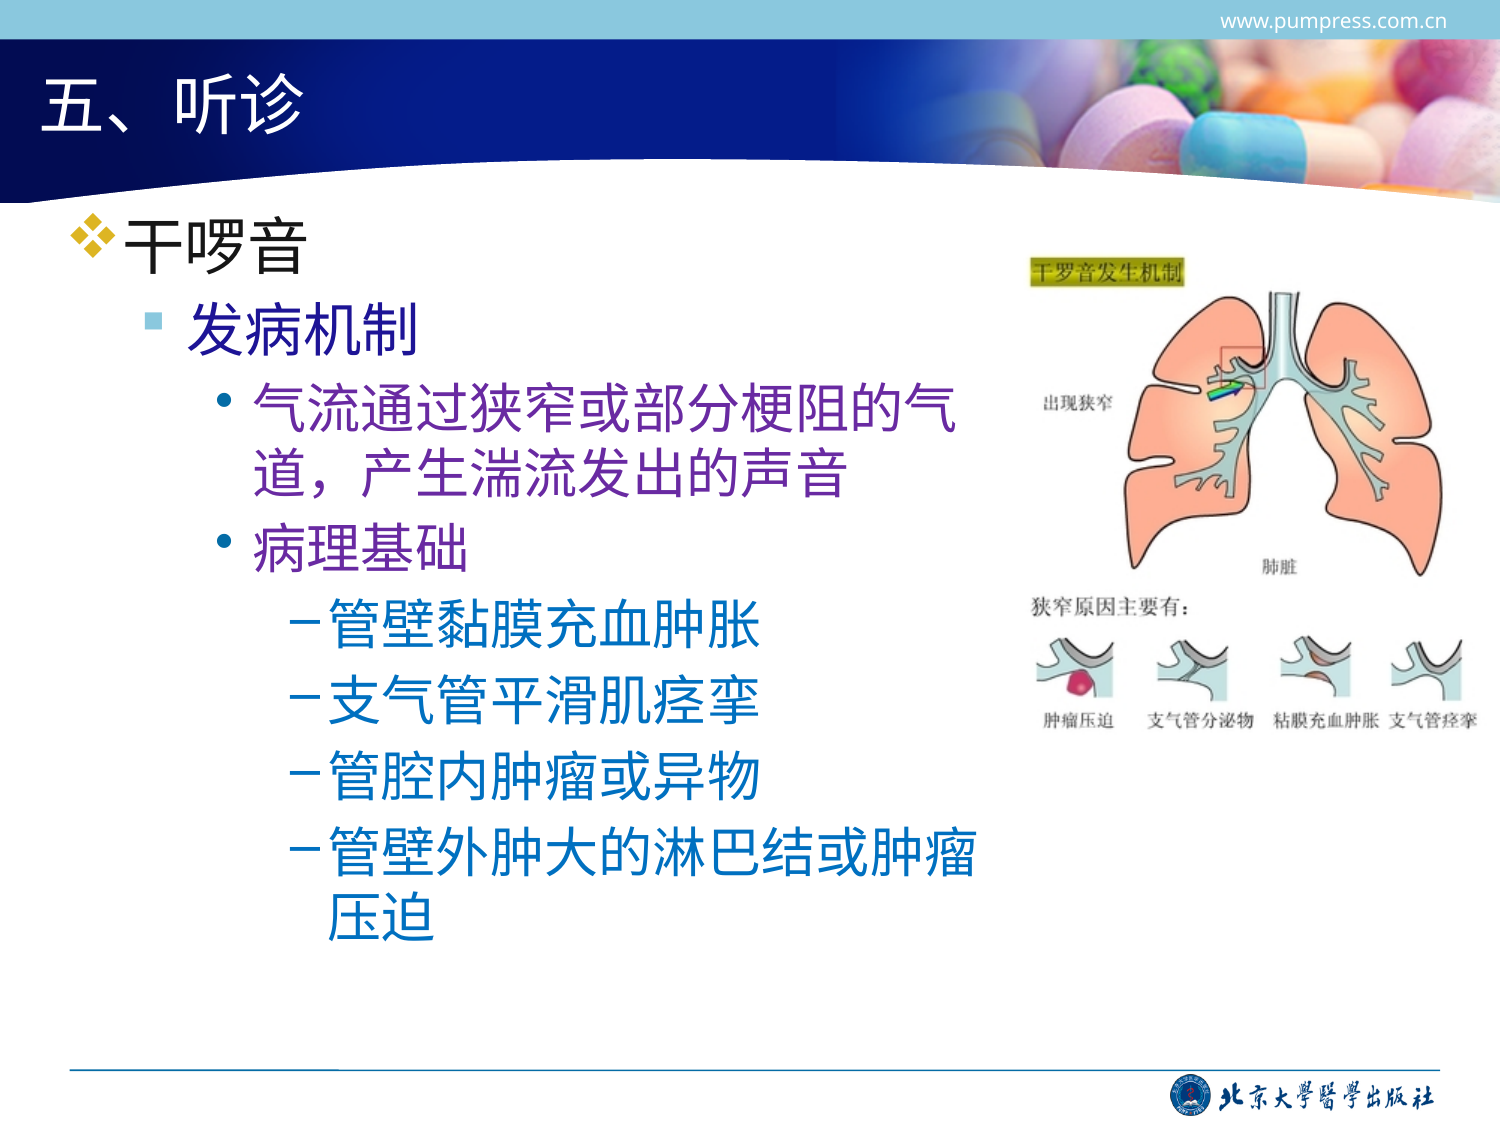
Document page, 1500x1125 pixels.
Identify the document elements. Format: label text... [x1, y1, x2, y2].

slide_number www.pumpress.com.cn [1024, 0, 1463, 38]
list 干啰音 发病机制 气流通过狭窄或部分梗阻的气道，产生湍流发出的声音 病理基础 管壁黏膜充血肿胀 支气管平滑肌痉挛 管腔内肿瘤或异物 管壁外肿大的淋巴结或肿瘤压迫 [50, 199, 1024, 1025]
picture [1023, 231, 1500, 740]
picture [1170, 1074, 1436, 1118]
title 五、听诊 [23, 56, 1349, 149]
picture [0, 40, 1500, 203]
